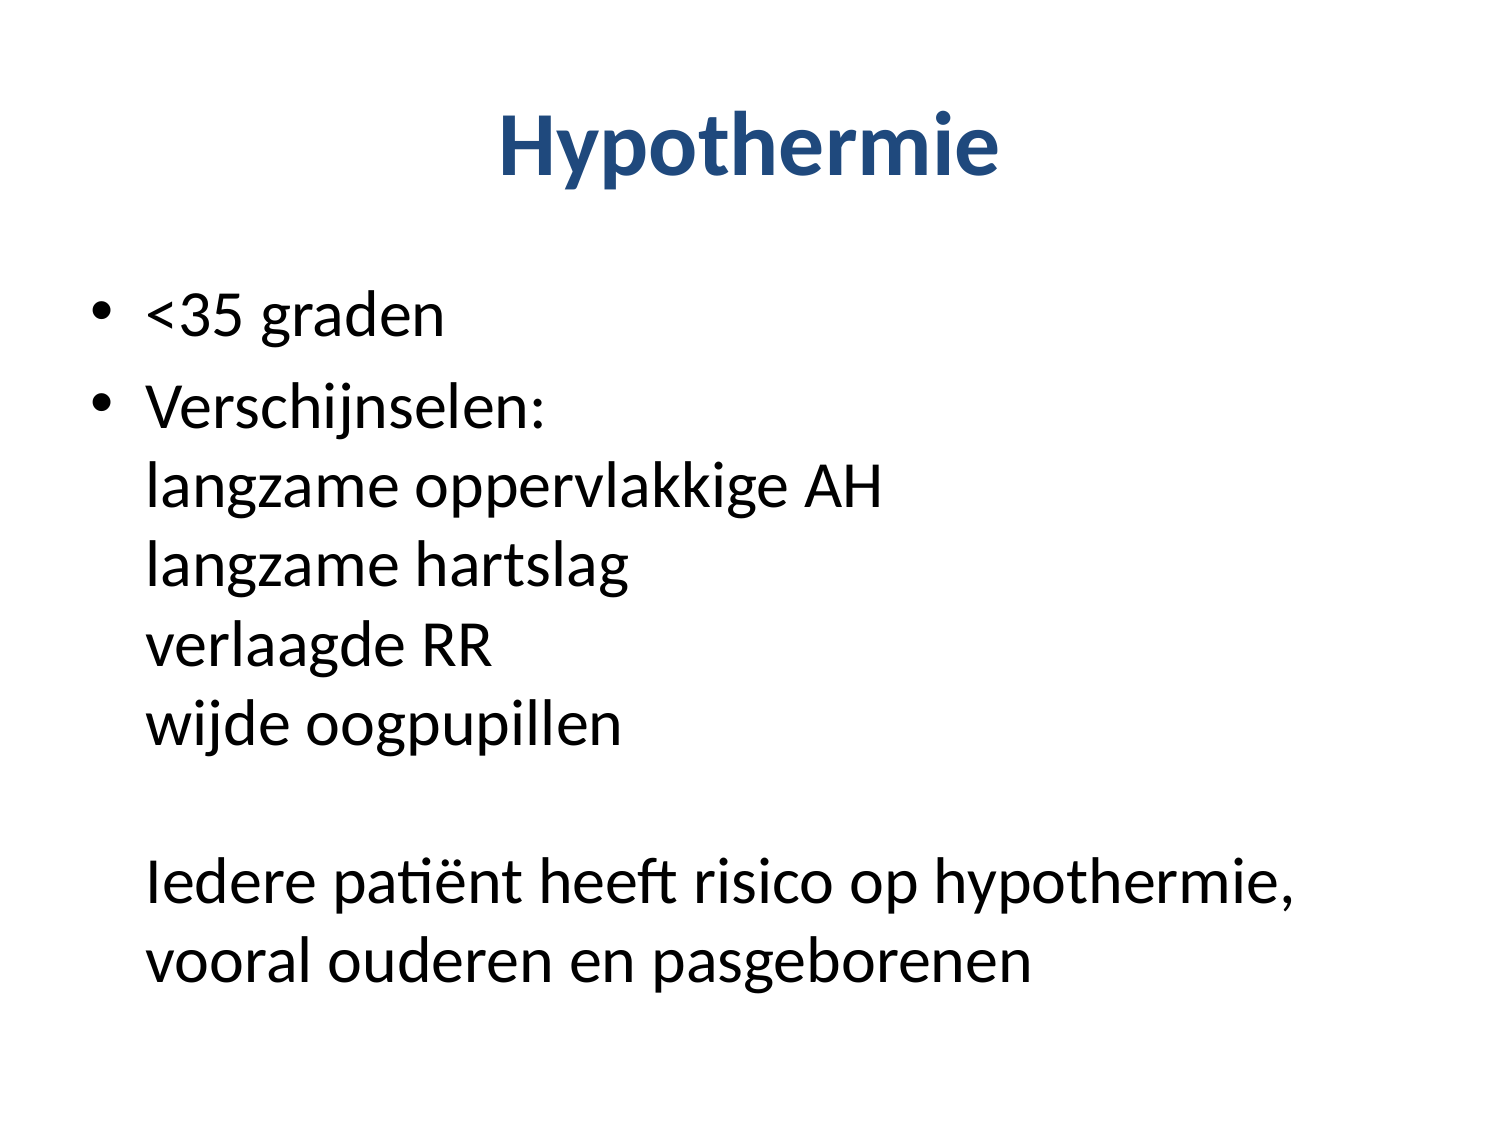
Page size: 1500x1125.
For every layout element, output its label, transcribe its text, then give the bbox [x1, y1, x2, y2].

list <35 graden Verschijnselen: langzame oppervlakkige AH langzame hartslag verlaagde RR wijde oogpupillen Iedere patiënt heeft risico op hypothermie, vooral ouderen en pasgeborenen [75, 262, 1425, 1005]
title Hypothermie [75, 45, 1425, 233]
